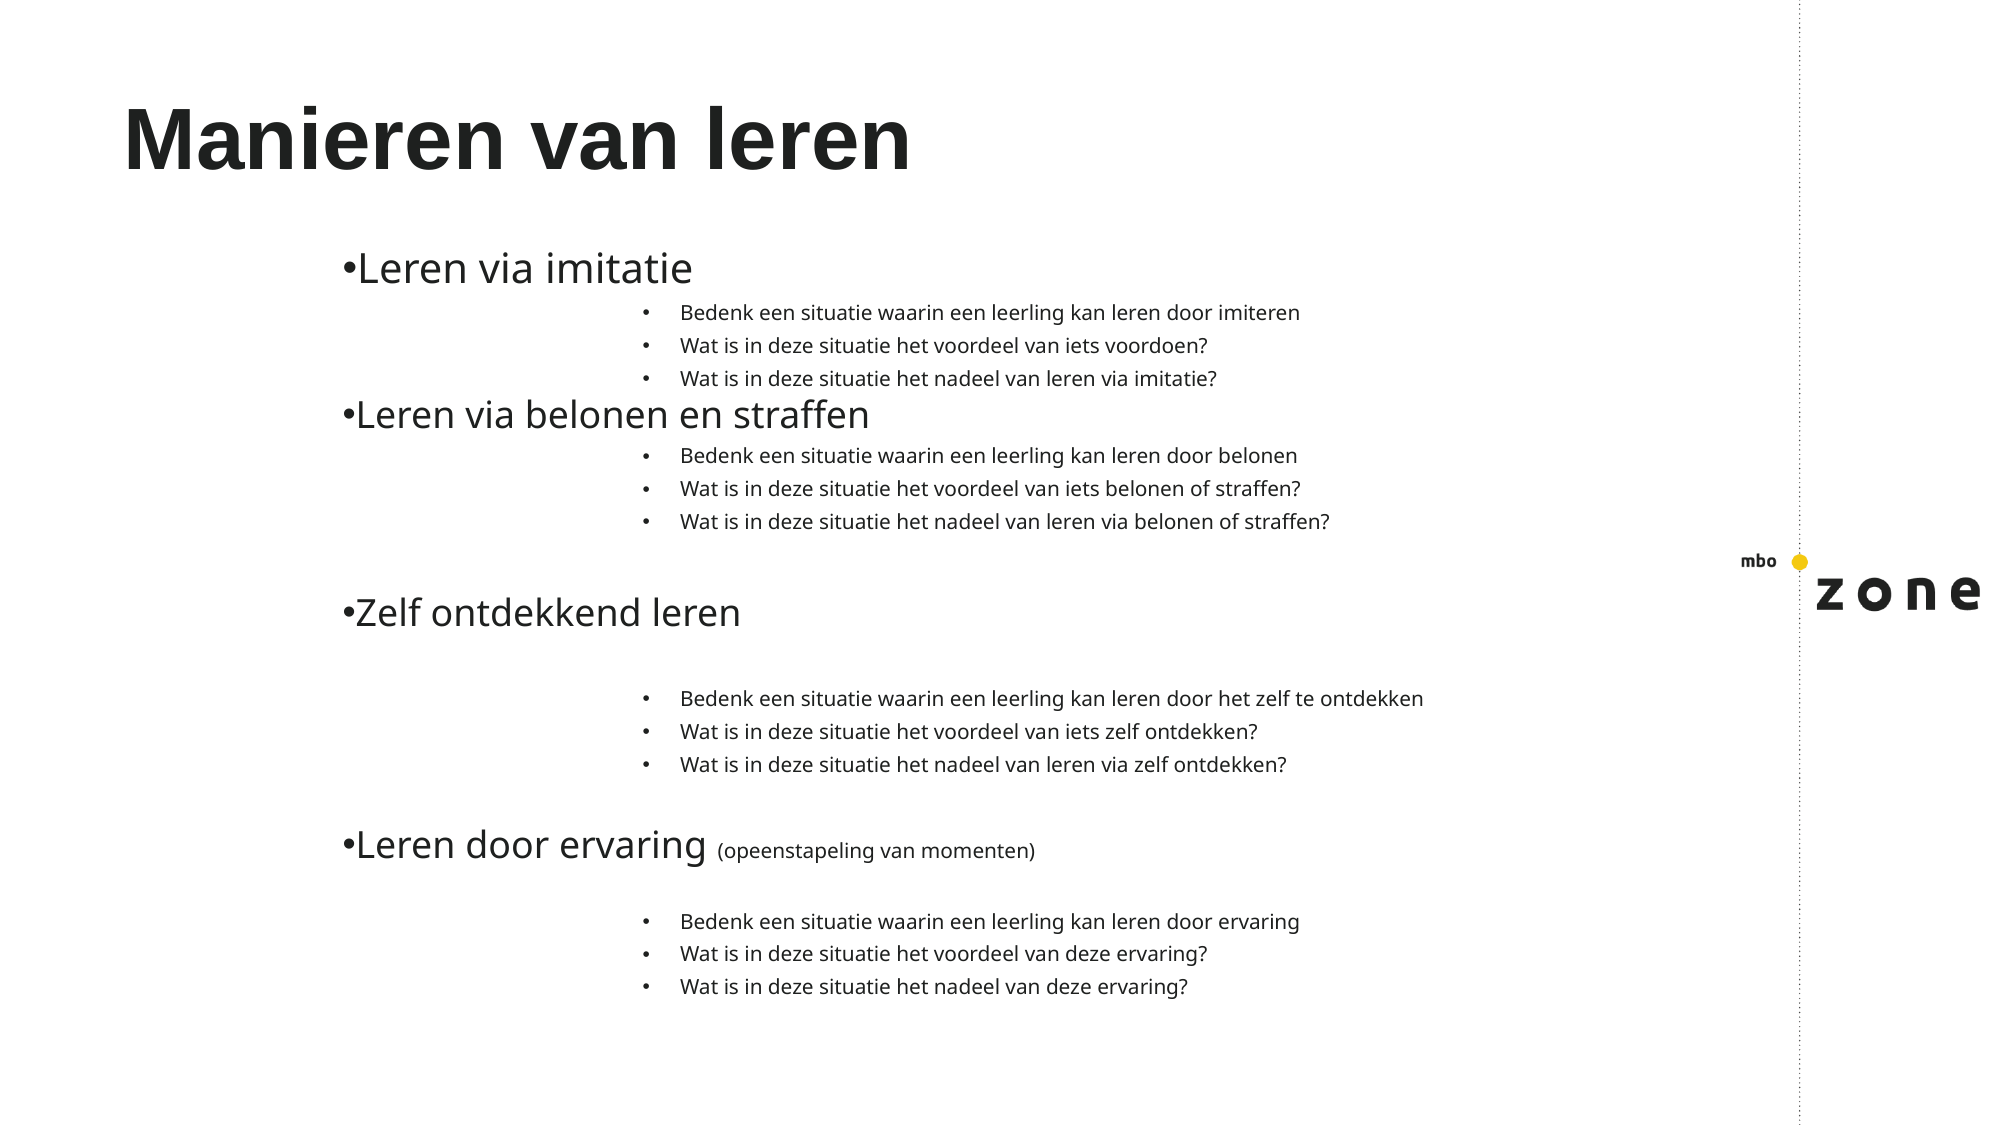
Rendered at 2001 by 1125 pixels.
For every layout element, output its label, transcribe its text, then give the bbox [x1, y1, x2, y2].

picture [1596, 0, 2001, 1125]
title Manieren van leren [124, 94, 934, 213]
list Leren via imitatie Bedenk een situatie waarin een leerling kan leren door imiteren Wat is in deze situatie het voordeel van iets voordoen? Wat is in deze situatie het nadeel van leren via imitatie? Leren via belonen en straffen Bedenk een situatie waarin een leerling kan leren door belonen Wat is in deze situatie het voordeel van iets belonen of straffen? Wat is in deze situatie het nadeel van leren via belonen of straffen? Zelf ontdekkend leren Bedenk een situatie waarin een leerling kan leren door het zelf te ontdekken Wat is in deze situatie het voordeel van iets zelf ontdekken? Wat is in deze situatie het nadeel van leren via zelf ontdekken? Leren door ervaring (opeenstapeling van momenten) Bedenk een situatie waarin een leerling kan leren door ervaring Wat is in deze situatie het voordeel van deze ervaring? Wat is in deze situatie het nadeel van deze ervaring? [342, 242, 1524, 1010]
